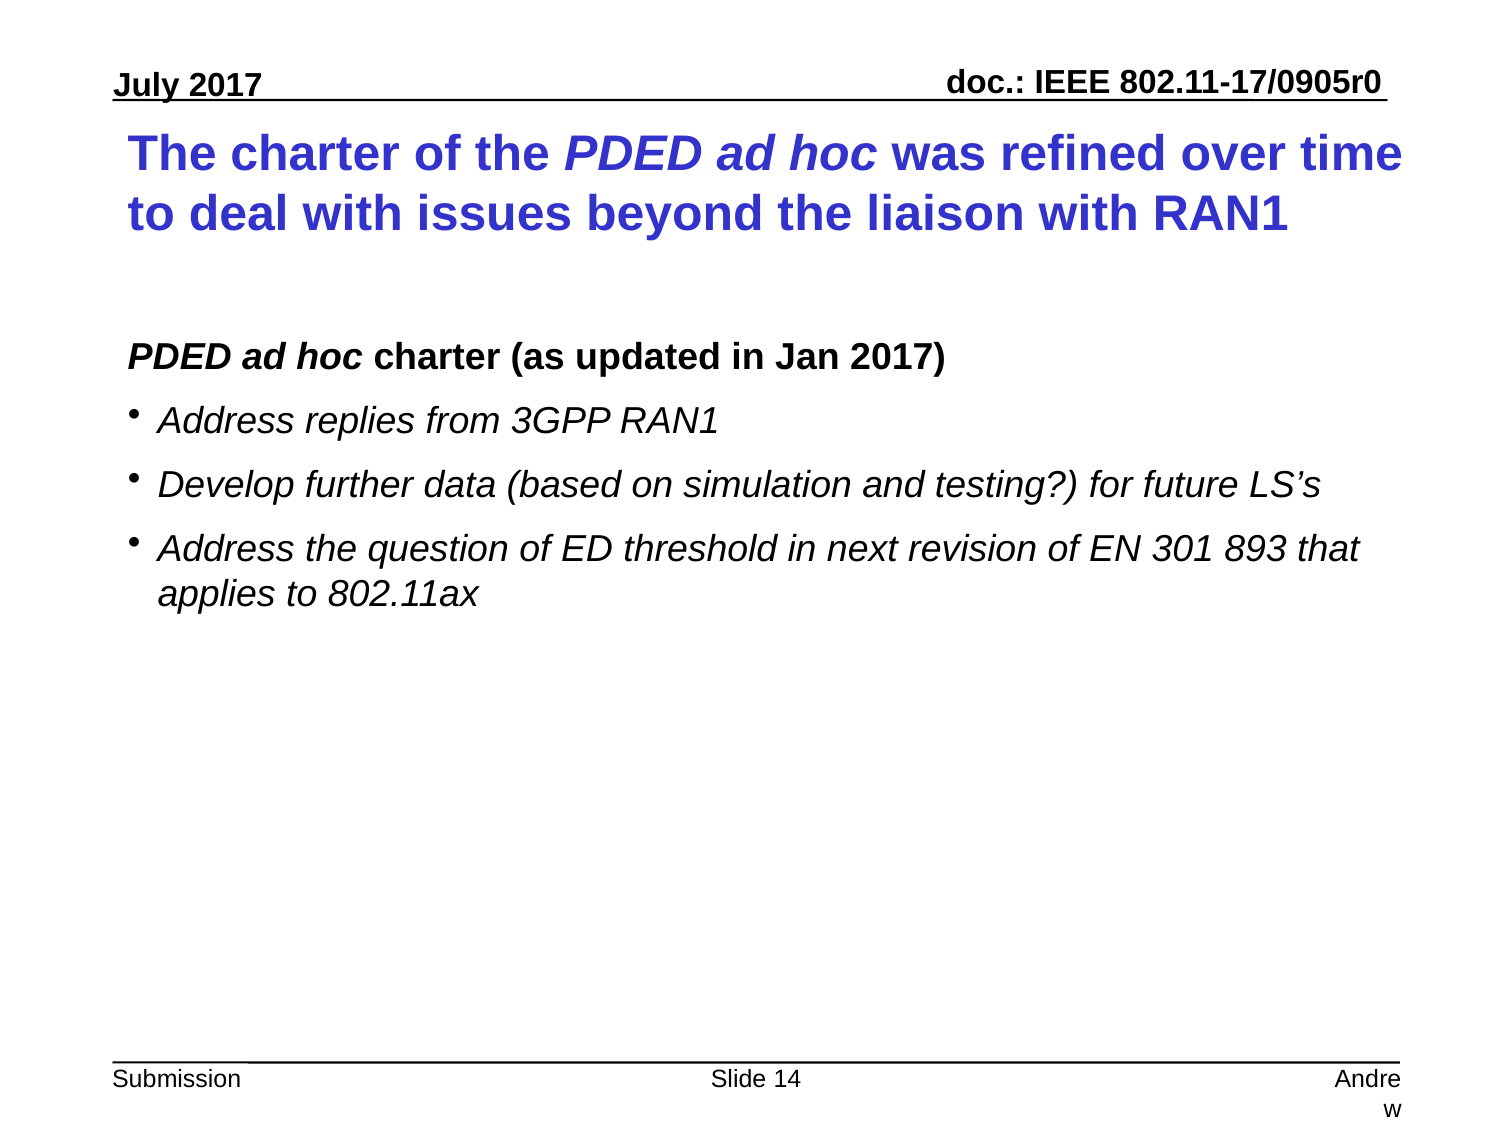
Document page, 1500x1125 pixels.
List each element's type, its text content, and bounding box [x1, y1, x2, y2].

slide_number Slide 14 [709, 1061, 803, 1093]
list PDED ad hoc charter (as updated in Jan 2017) Address replies from 3GPP RAN1 Develop further data (based on simulation and testing?) for future LS’s Address the question of ED threshold in next revision of EN 301 893 that applies to 802.11ax [112, 324, 1388, 1000]
title The charter of the PDED ad hoc was refined over time to deal with issues beyond the liaison with RAN1 [112, 112, 1425, 288]
footer Andrew Myles, Cisco [1320, 1061, 1402, 1093]
